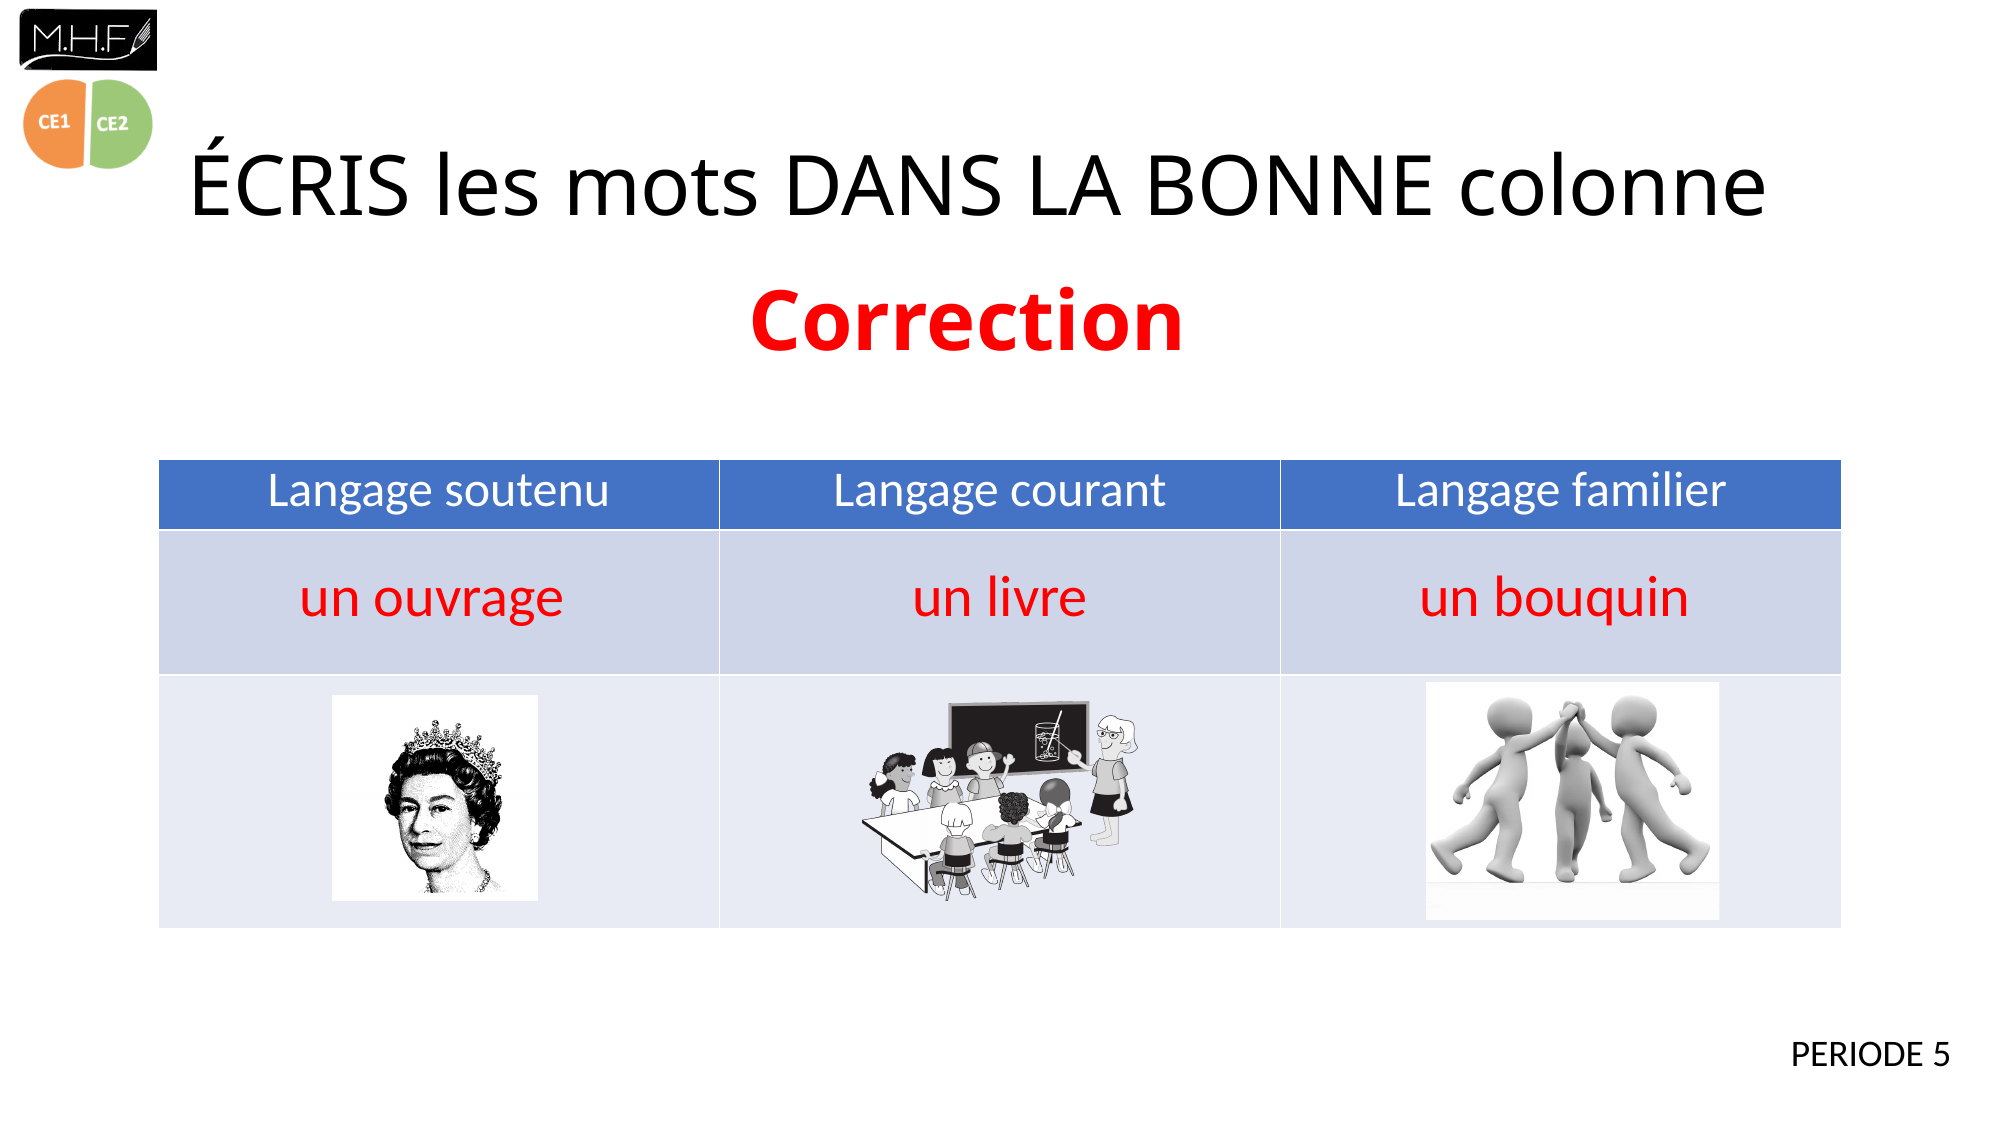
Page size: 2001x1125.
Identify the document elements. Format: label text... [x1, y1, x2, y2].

title ÉCRIS les mots DANS LA BONNE colonne Correction [158, 99, 1800, 413]
table_header Langage soutenu [159, 460, 719, 529]
table_cell un ouvrage [159, 531, 719, 674]
picture [862, 701, 1138, 901]
table_header Langage familier [1281, 460, 1841, 529]
picture [1, 7, 177, 207]
table_cell un livre [720, 531, 1280, 674]
table_cell [1281, 676, 1841, 928]
table_cell [720, 676, 1280, 928]
picture [332, 695, 538, 901]
table_cell [159, 676, 719, 928]
picture [1425, 682, 1720, 920]
table_cell un bouquin [1281, 531, 1841, 674]
table_header Langage courant [720, 460, 1280, 529]
text_box PERIODE 5 [1362, 1021, 1967, 1082]
